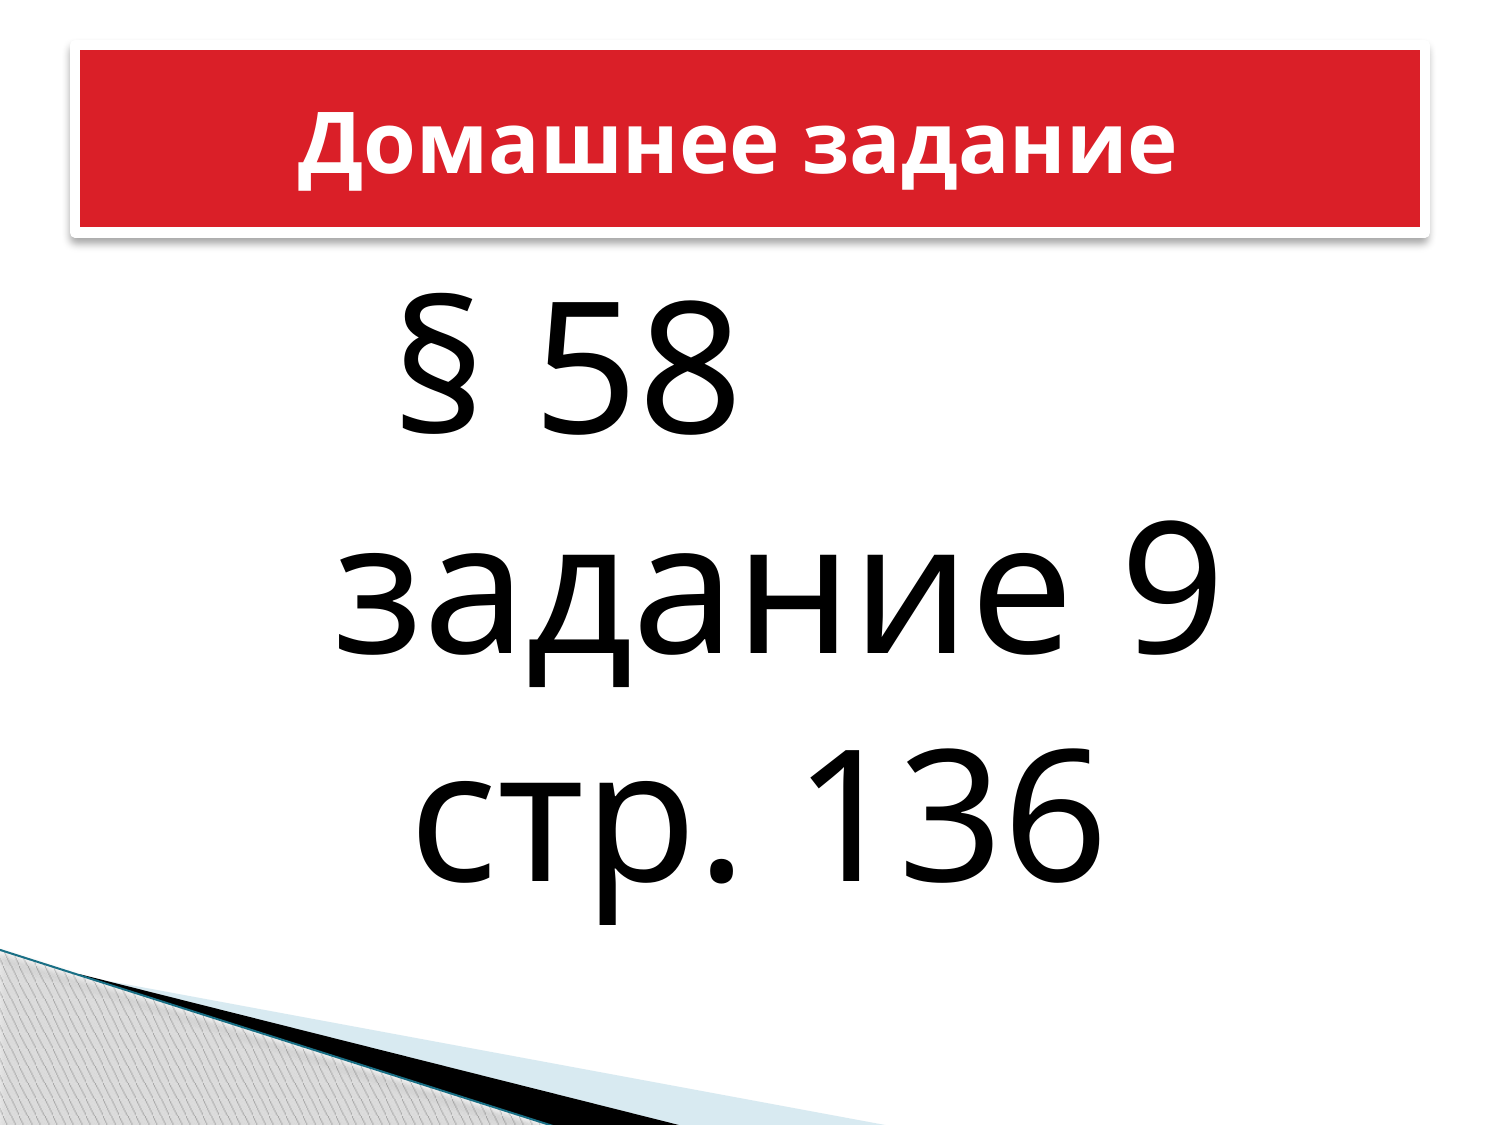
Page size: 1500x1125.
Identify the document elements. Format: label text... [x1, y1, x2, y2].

title Домашнее задание [70, 40, 1430, 238]
list § 58 задание 9 стр. 136 [75, 249, 1425, 986]
